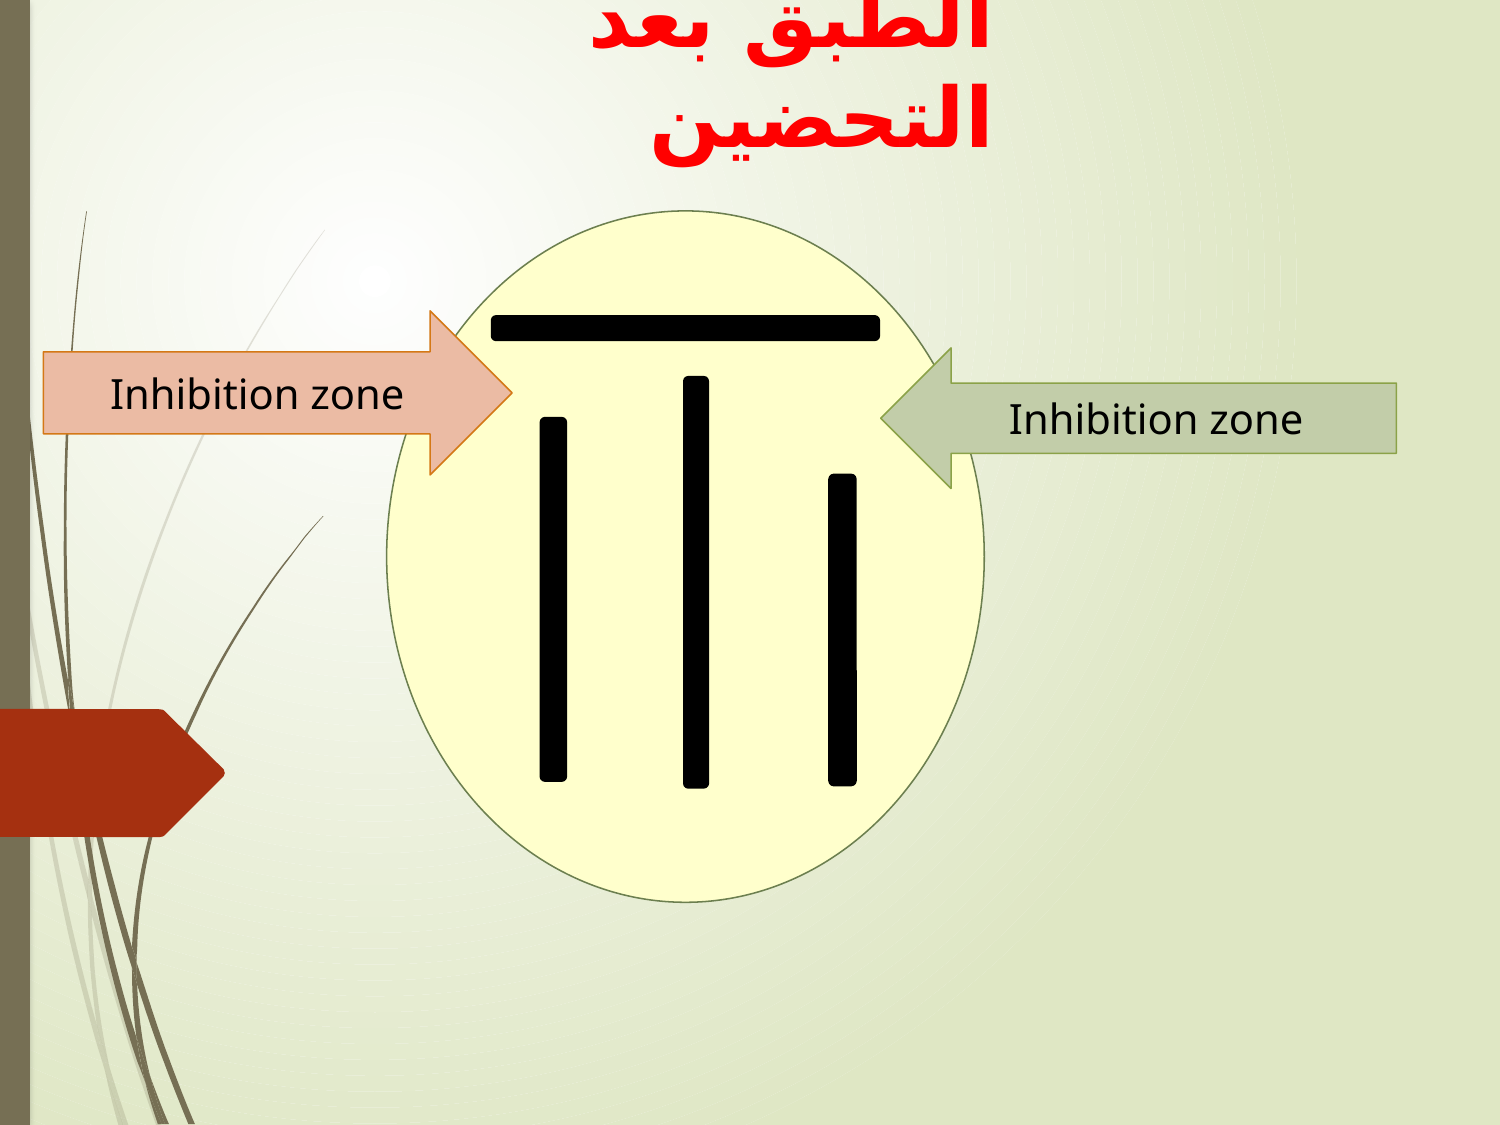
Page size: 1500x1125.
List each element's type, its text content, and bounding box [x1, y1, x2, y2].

text_box الطبق بعد التحضين [359, 66, 1009, 172]
text_box [385, 210, 986, 904]
text_box Inhibition zone [880, 347, 1398, 490]
text_box [683, 375, 710, 789]
text_box [539, 416, 568, 782]
text_box [828, 473, 857, 787]
text_box Inhibition zone [42, 310, 513, 476]
text_box [490, 315, 881, 342]
